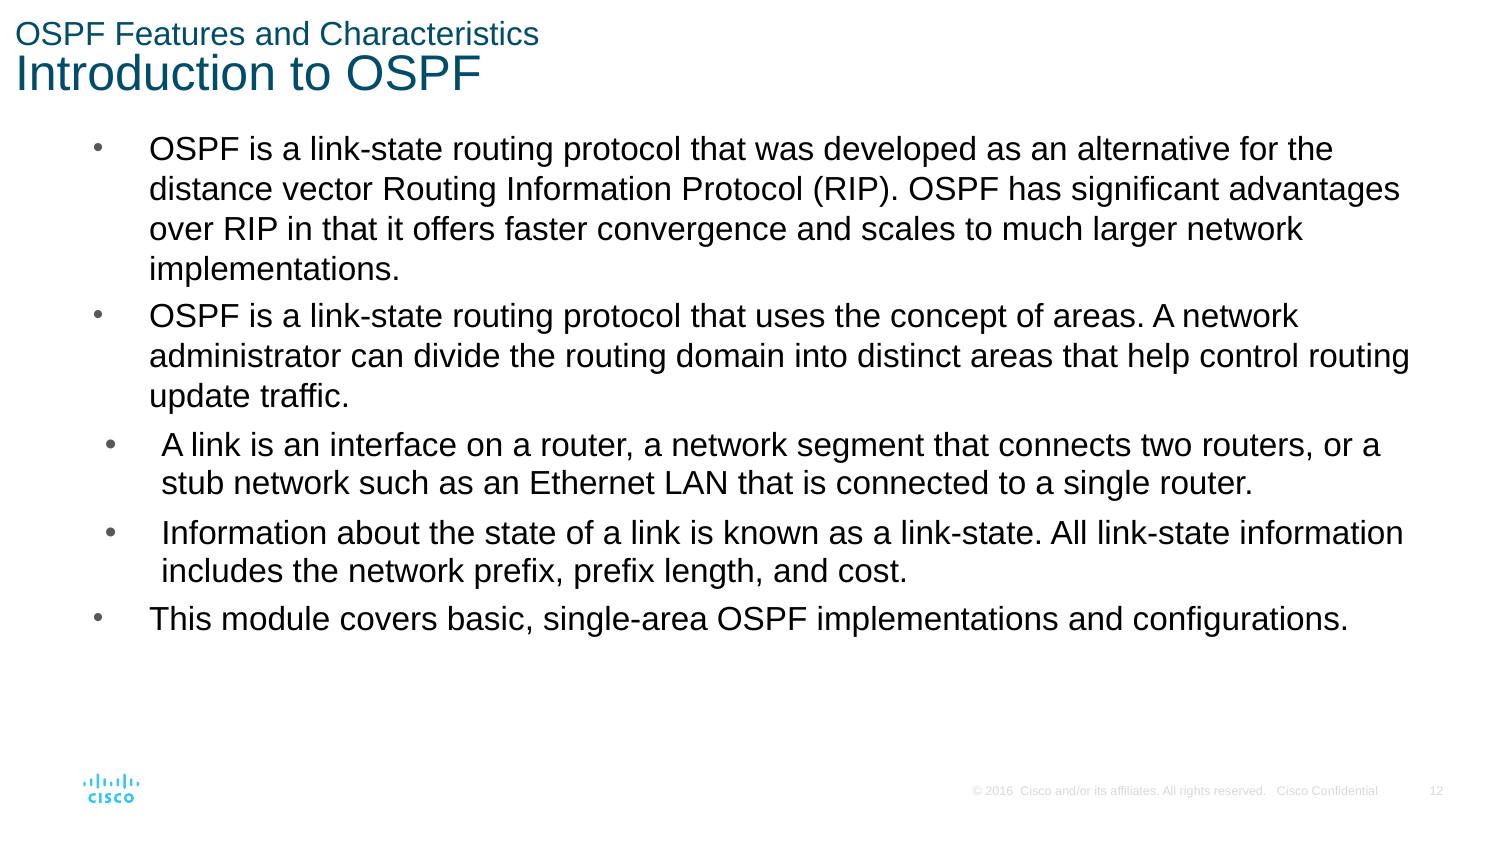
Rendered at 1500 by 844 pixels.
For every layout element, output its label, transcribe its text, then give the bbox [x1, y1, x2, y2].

list OSPF is a link-state routing protocol that was developed as an alternative for the distance vector Routing Information Protocol (RIP). OSPF has significant advantages over RIP in that it offers faster convergence and scales to much larger network implementations. OSPF is a link-state routing protocol that uses the concept of areas. A network administrator can divide the routing domain into distinct areas that help control routing update traffic. A link is an interface on a router, a network segment that connects two routers, or a stub network such as an Ethernet LAN that is connected to a single router. Information about the state of a link is known as a link-state. All link-state information includes the network prefix, prefix length, and cost. This module covers basic, single-area OSPF implementations and configurations. [77, 120, 1437, 726]
title OSPF Features and Characteristics Introduction to OSPF [0, 0, 1369, 121]
